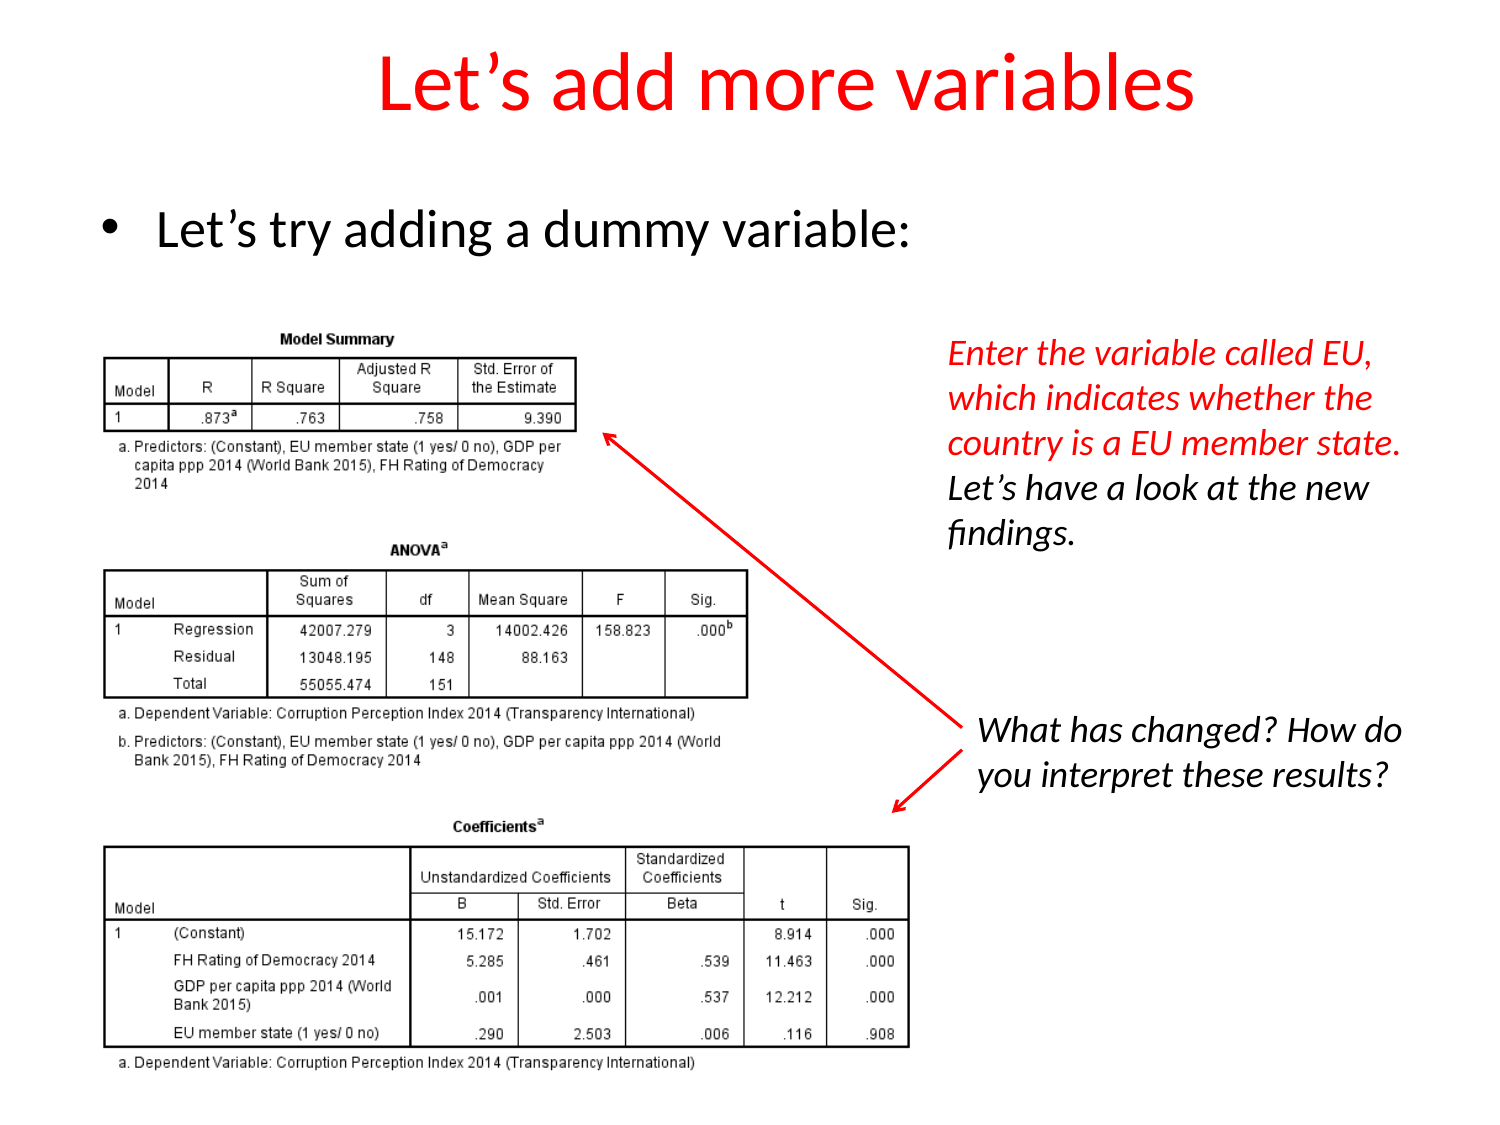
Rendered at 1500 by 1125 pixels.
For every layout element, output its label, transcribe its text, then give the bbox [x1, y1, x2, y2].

text_box What has changed? How do you interpret these results? [962, 697, 1474, 803]
list Let’s try adding a dummy variable: [85, 185, 1480, 1013]
text_box Let’s add more variables [112, 0, 1463, 172]
picture [94, 310, 921, 1085]
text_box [891, 750, 963, 814]
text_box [602, 432, 963, 728]
text_box Enter the variable called EU, which indicates whether the country is a EU member state. Let’s have a look at the new findings. [933, 320, 1445, 561]
